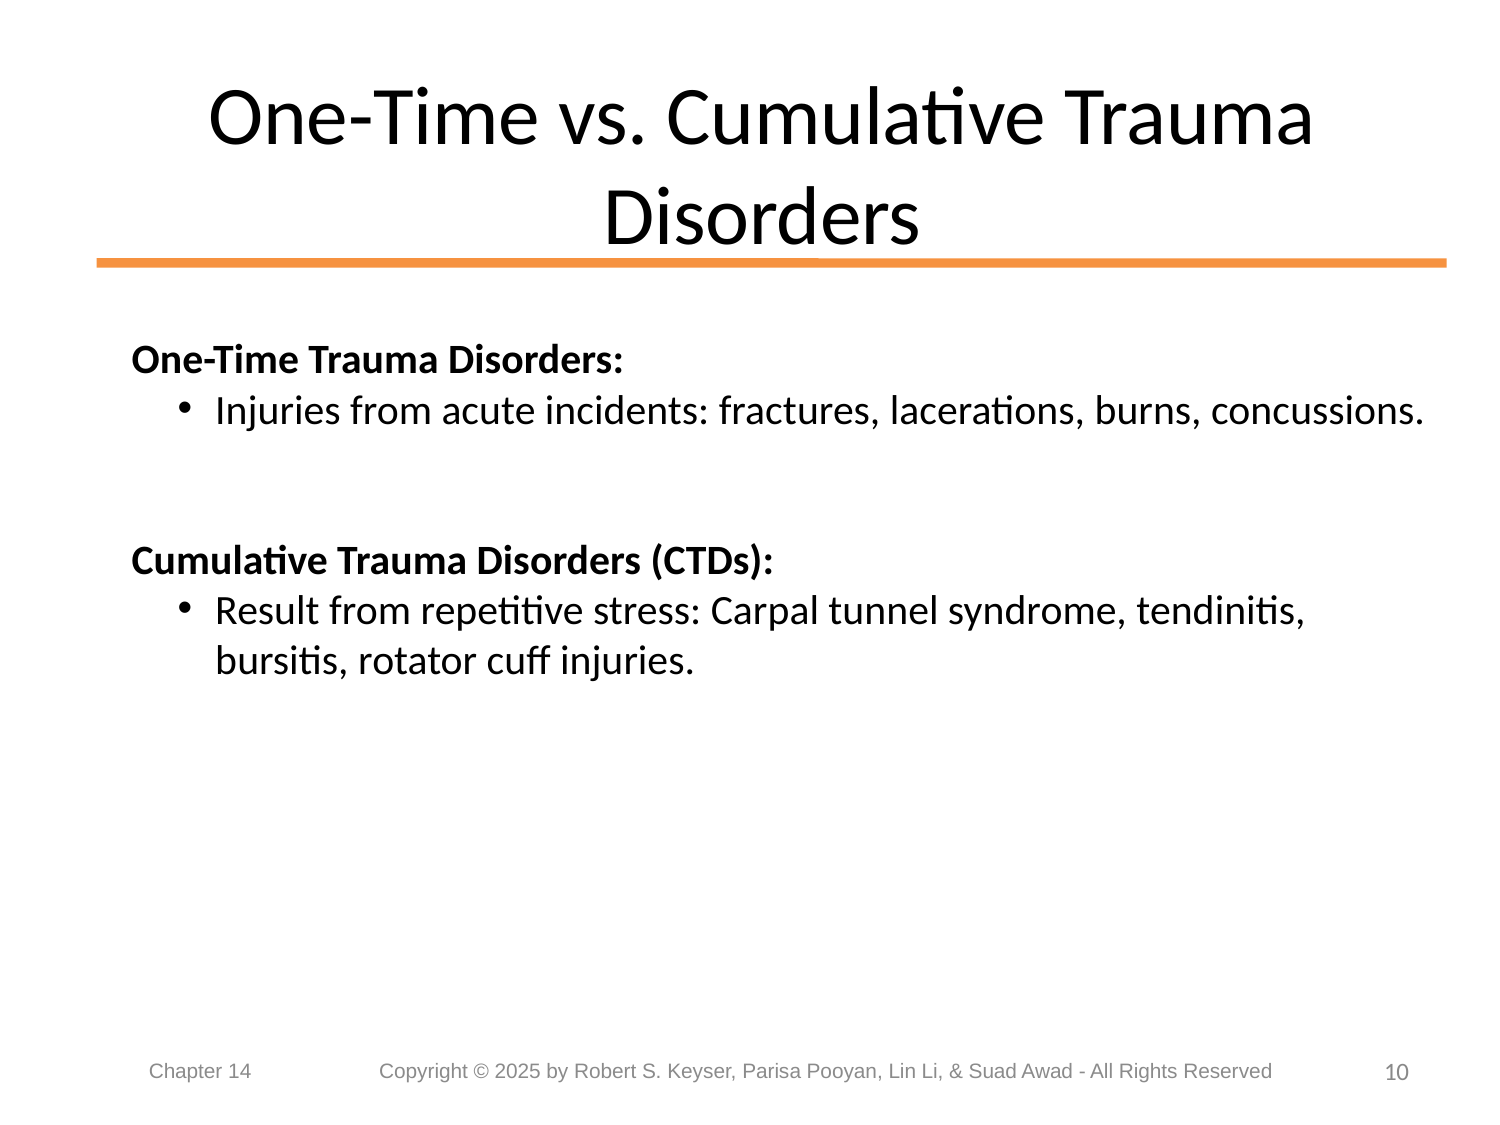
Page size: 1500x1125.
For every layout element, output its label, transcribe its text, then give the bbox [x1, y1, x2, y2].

title One-Time vs. Cumulative Trauma Disorders [86, 58, 1437, 262]
text_box One-Time Trauma Disorders: Injuries from acute incidents: fractures, lacerations, burns, concussions. Cumulative Trauma Disorders (CTDs): Result from repetitive stress: Carpal tunnel syndrome, tendinitis, bursitis, rotator cuff injuries. [96, 324, 1451, 690]
text_box 10 [1377, 1054, 1419, 1086]
text_box Chapter 14 Copyright © 2025 by Robert S. Keyser, Parisa Pooyan, Lin Li, & Suad Awad - All Rights Reserved [87, 1057, 1334, 1083]
